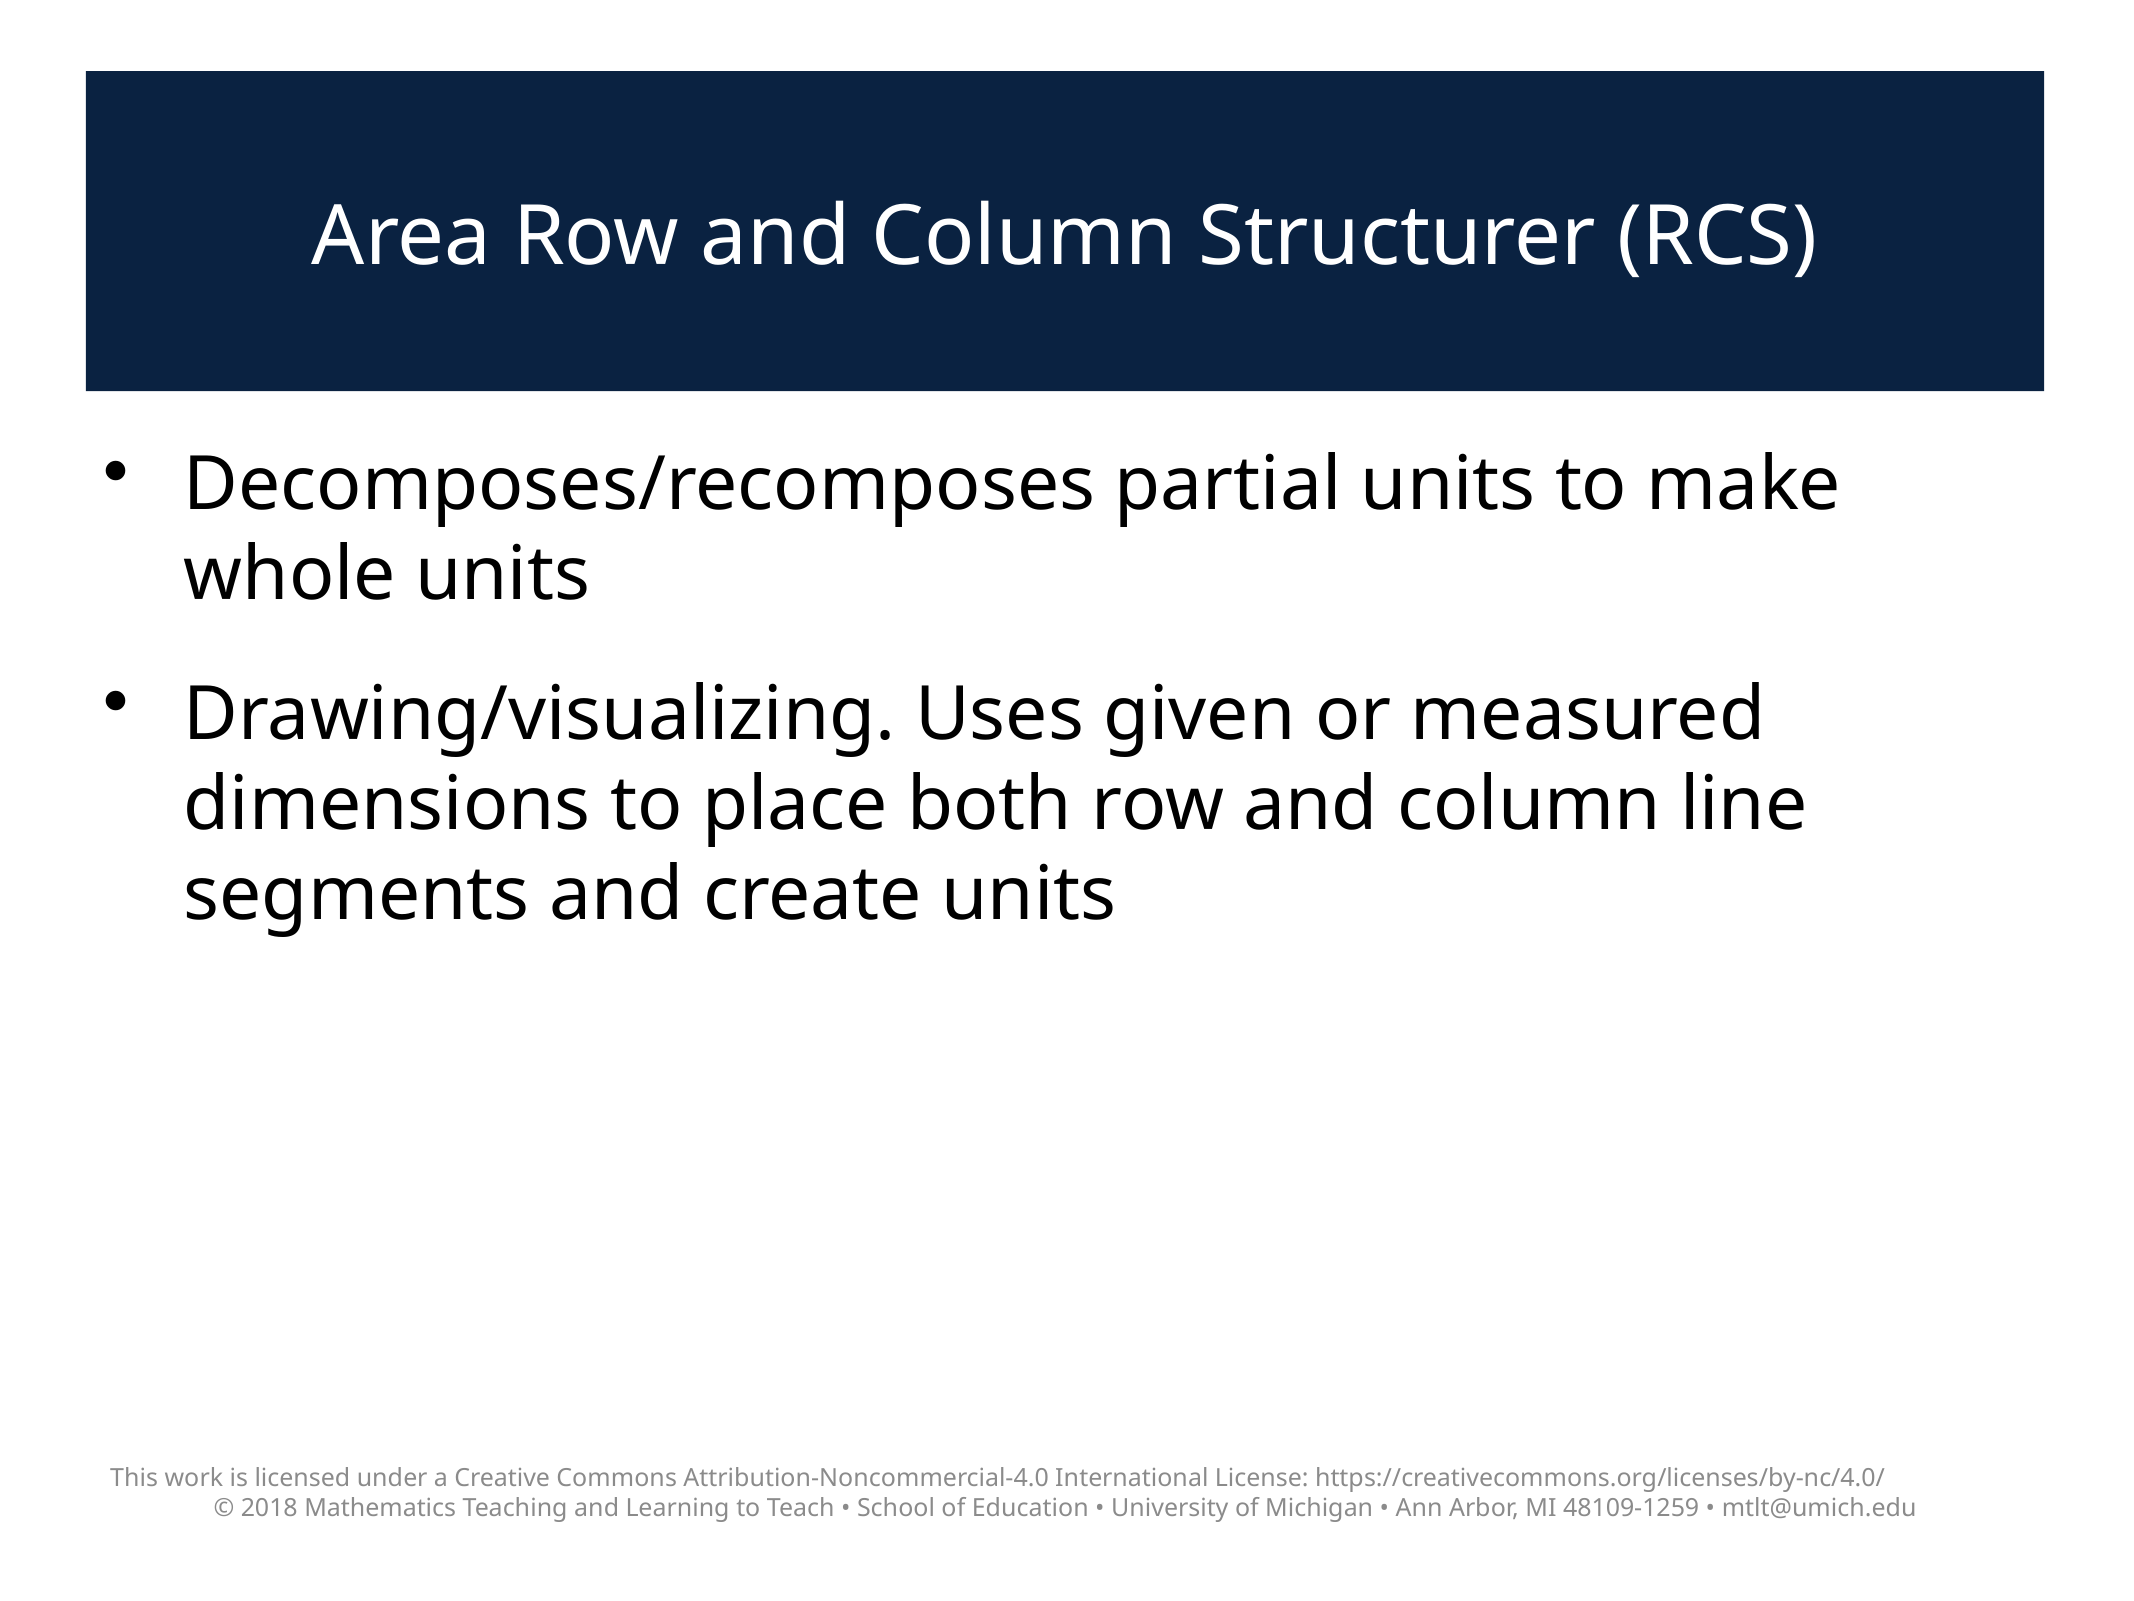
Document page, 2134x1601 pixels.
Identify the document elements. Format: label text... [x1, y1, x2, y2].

text_box This work is licensed under a Creative Commons Attribution-Noncommercial-4.0 International License: https://creativecommons.org/licenses/by-nc/4.0/ © 2018 Mathematics Teaching and Learning to Teach • School of Education • University of Michigan • Ann Arbor, MI 48109-1259 • mtlt@umich.edu [88, 1436, 2045, 1547]
title Area Row and Column Structurer (RCS) [85, 71, 2045, 392]
list Decomposes/recomposes partial units to make whole units Drawing/visualizing. Uses given or measured dimensions to place both row and column line segments and create units [88, 426, 2045, 1430]
